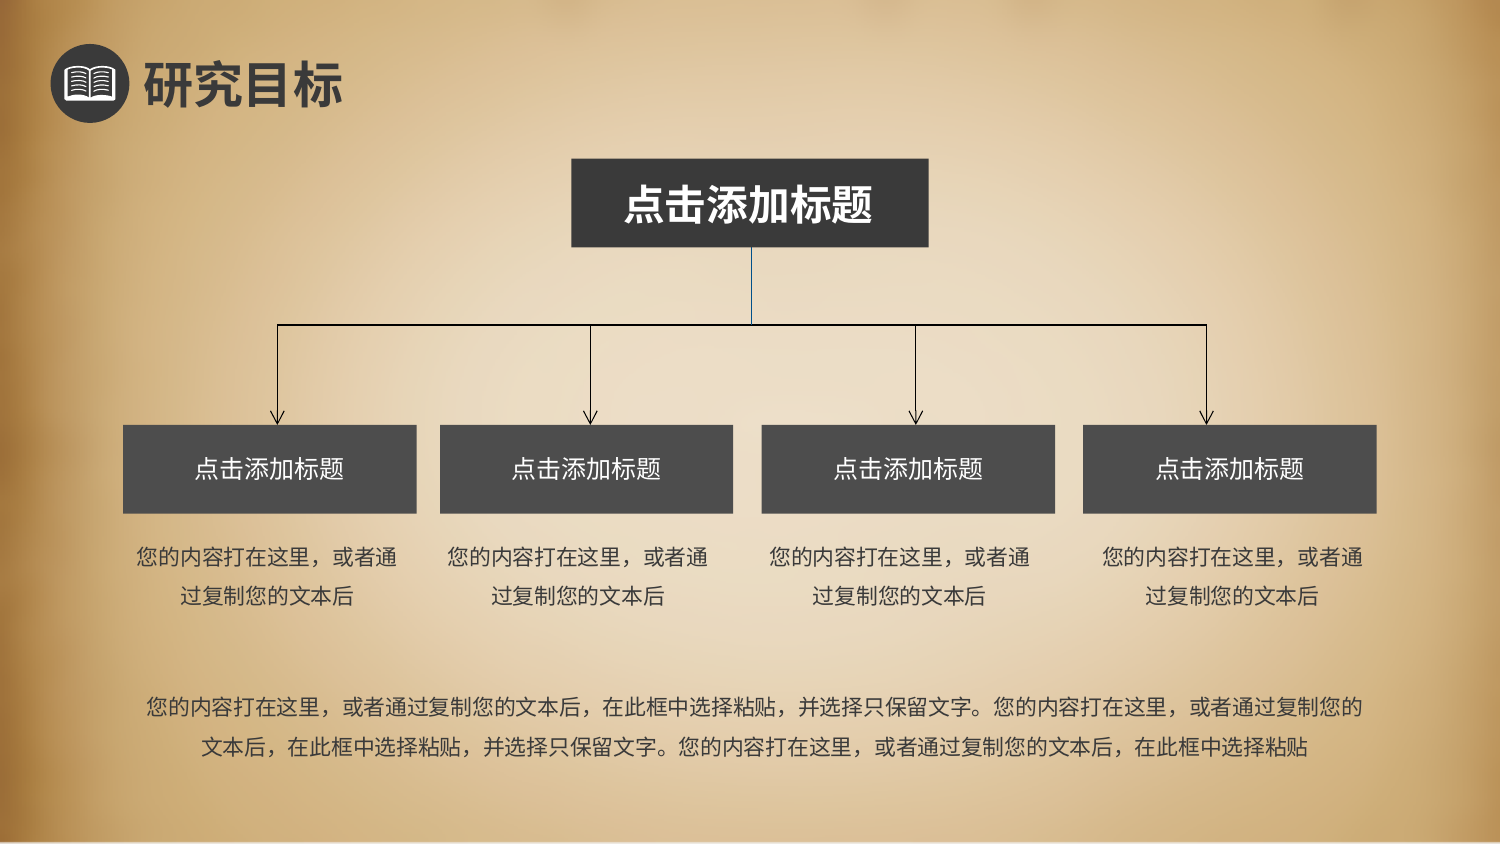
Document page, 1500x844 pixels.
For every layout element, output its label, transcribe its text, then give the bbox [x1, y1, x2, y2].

text_box 您的内容打在这里，或者通过复制您的文本后 [1077, 522, 1388, 617]
text_box 研究目标 [129, 46, 482, 121]
text_box 您的内容打在这里，或者通过复制您的文本后 [111, 522, 422, 617]
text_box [51, 45, 129, 122]
text_box 您的内容打在这里，或者通过复制您的文本后 [422, 522, 734, 617]
text_box 您的内容打在这里，或者通过复制您的文本后，在此框中选择粘贴，并选择只保留文字。您的内容打在这里，或者通过复制您的文本后，在此框中选择粘贴，并选择只保留文字。您的内容打在这里，或者通过复制您的文本后，在此框中选择粘贴 [123, 673, 1388, 767]
picture [0, 0, 1500, 844]
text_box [123, 158, 1377, 514]
text_box 您的内容打在这里，或者通过复制您的文本后 [744, 522, 1056, 617]
